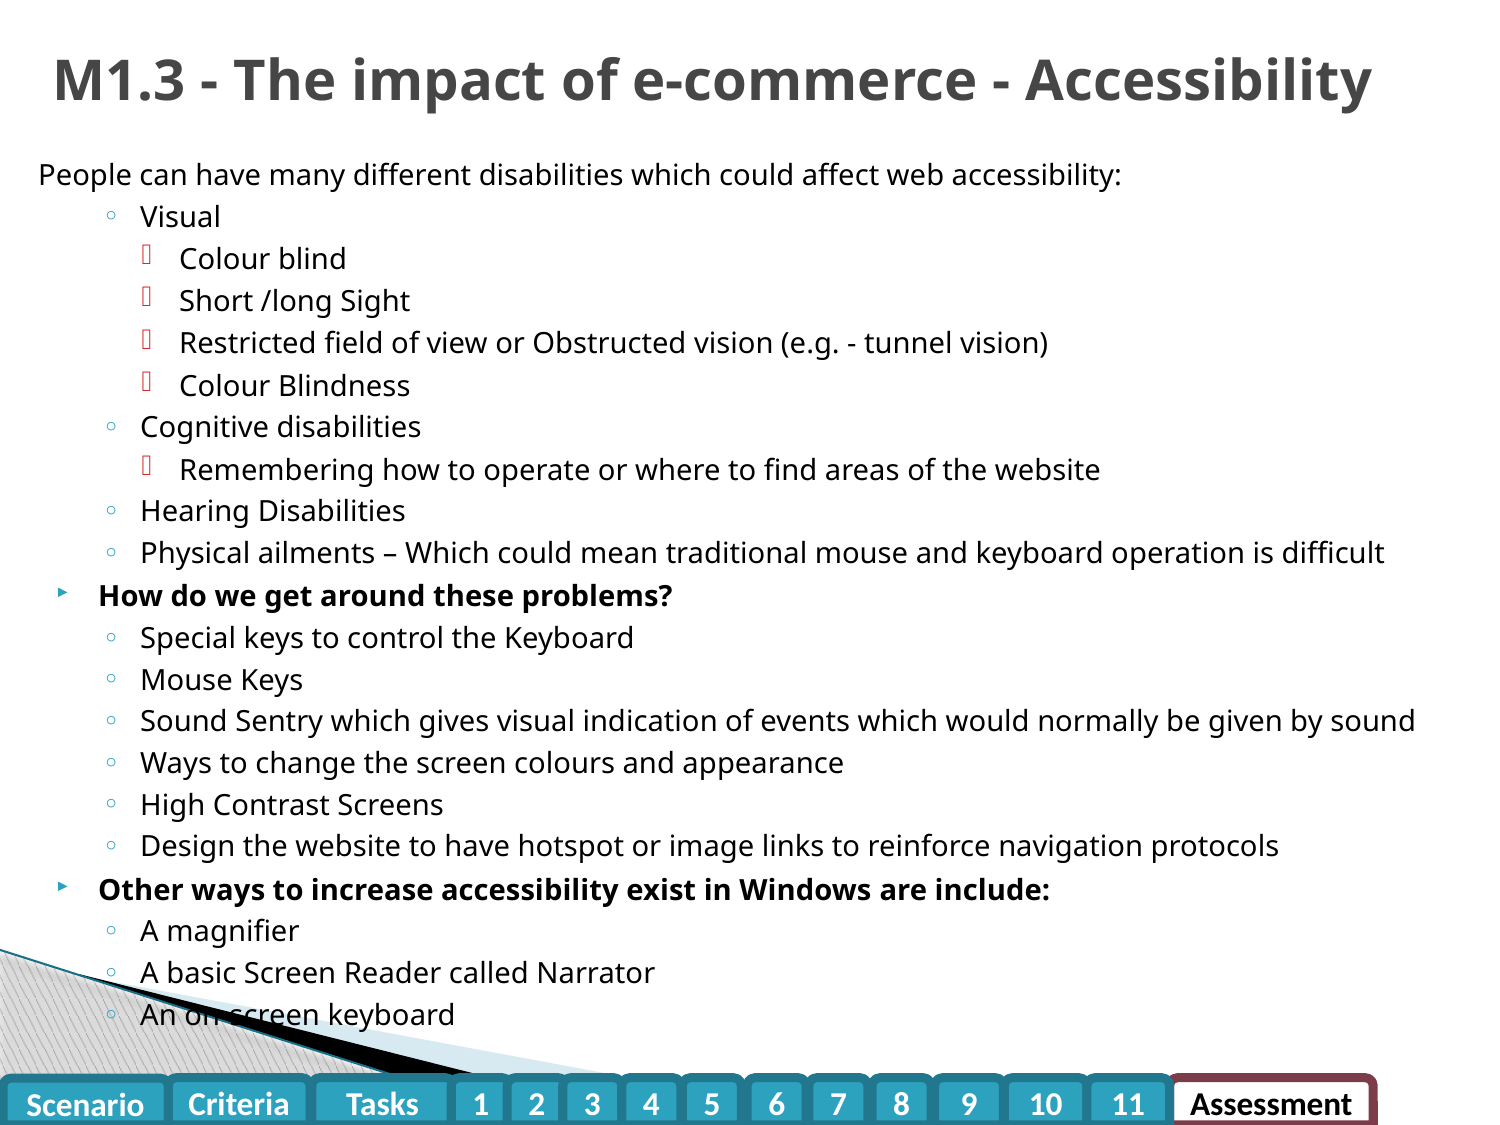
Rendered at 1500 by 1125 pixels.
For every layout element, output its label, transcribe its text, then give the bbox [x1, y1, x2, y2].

list People can have many different disabilities which could affect web accessibility: Visual Colour blind Short /long Sight Restricted field of view or Obstructed vision (e.g. - tunnel vision) Colour Blindness Cognitive disabilities Remembering how to operate or where to find areas of the website Hearing Disabilities Physical ailments – Which could mean traditional mouse and keyboard operation is difficult How do we get around these problems? Special keys to control the Keyboard Mouse Keys Sound Sentry which gives visual indication of events which would normally be given by sound Ways to change the screen colours and appearance High Contrast Screens Design the website to have hotspot or image links to reinforce navigation protocols Other ways to increase accessibility exist in Windows are include: A magnifier A basic Screen Reader called Narrator An on-screen keyboard [23, 149, 1477, 1102]
title M1.3 - The impact of e-commerce - Accessibility [37, 19, 1471, 138]
